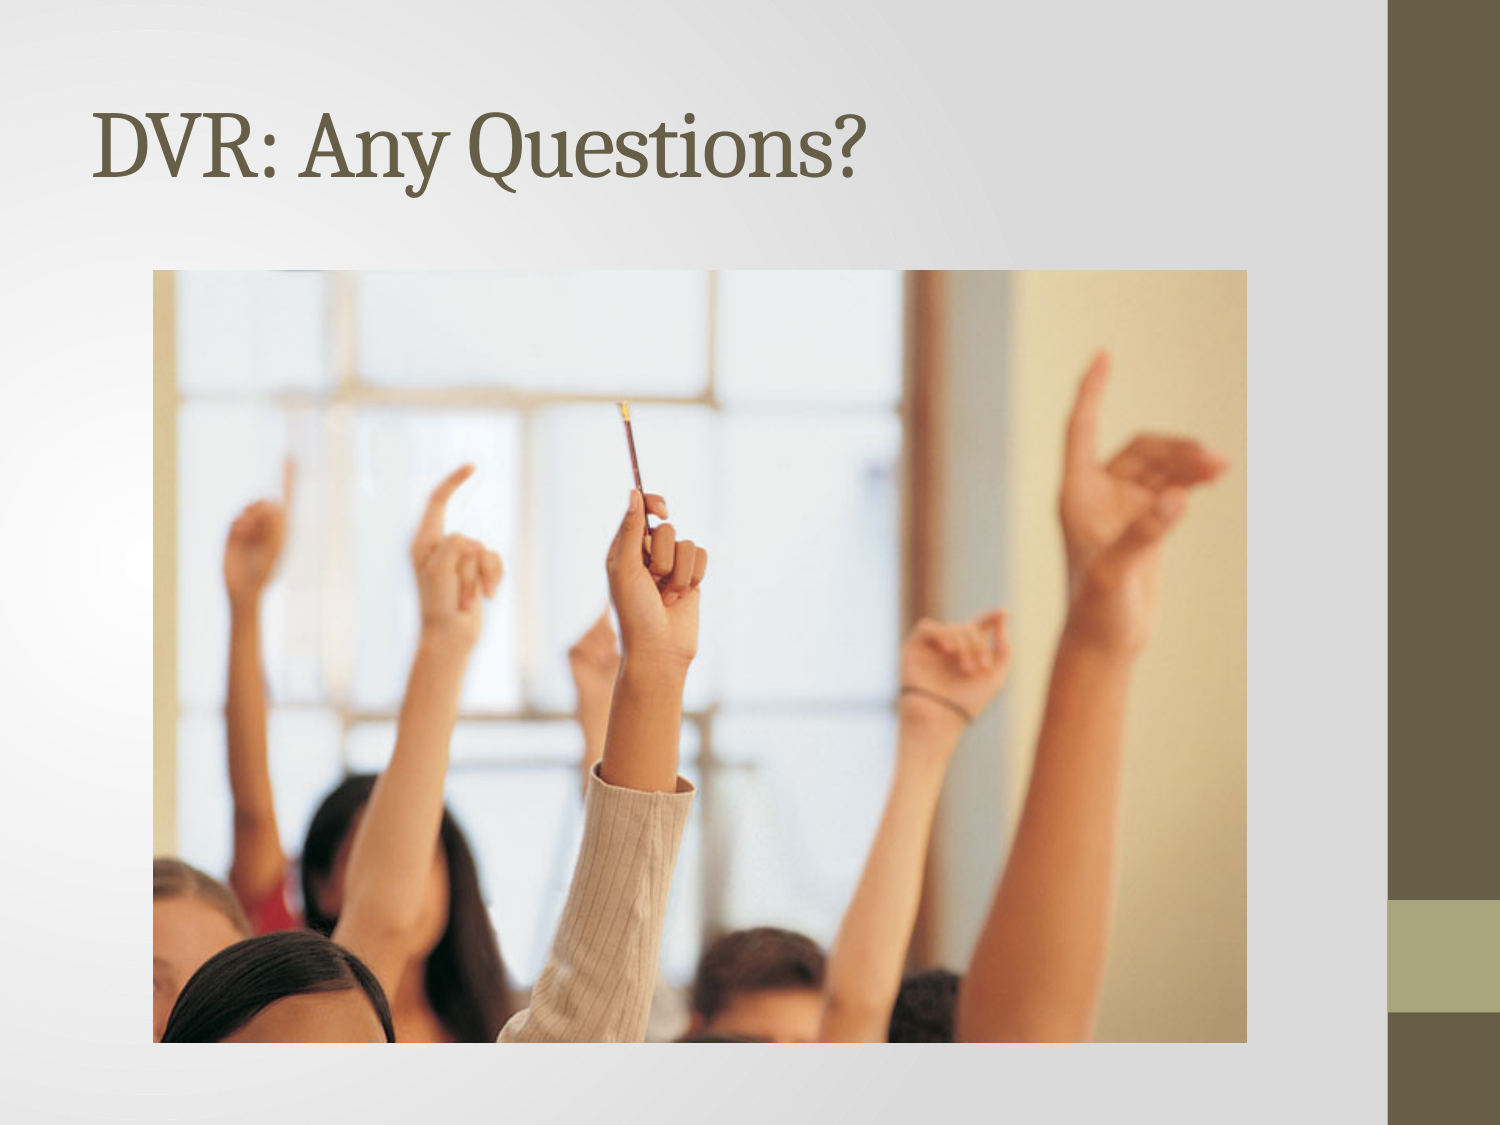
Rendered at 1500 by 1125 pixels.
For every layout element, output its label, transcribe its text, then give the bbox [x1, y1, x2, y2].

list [152, 269, 1248, 1043]
title DVR: Any Questions? [75, 45, 1325, 233]
